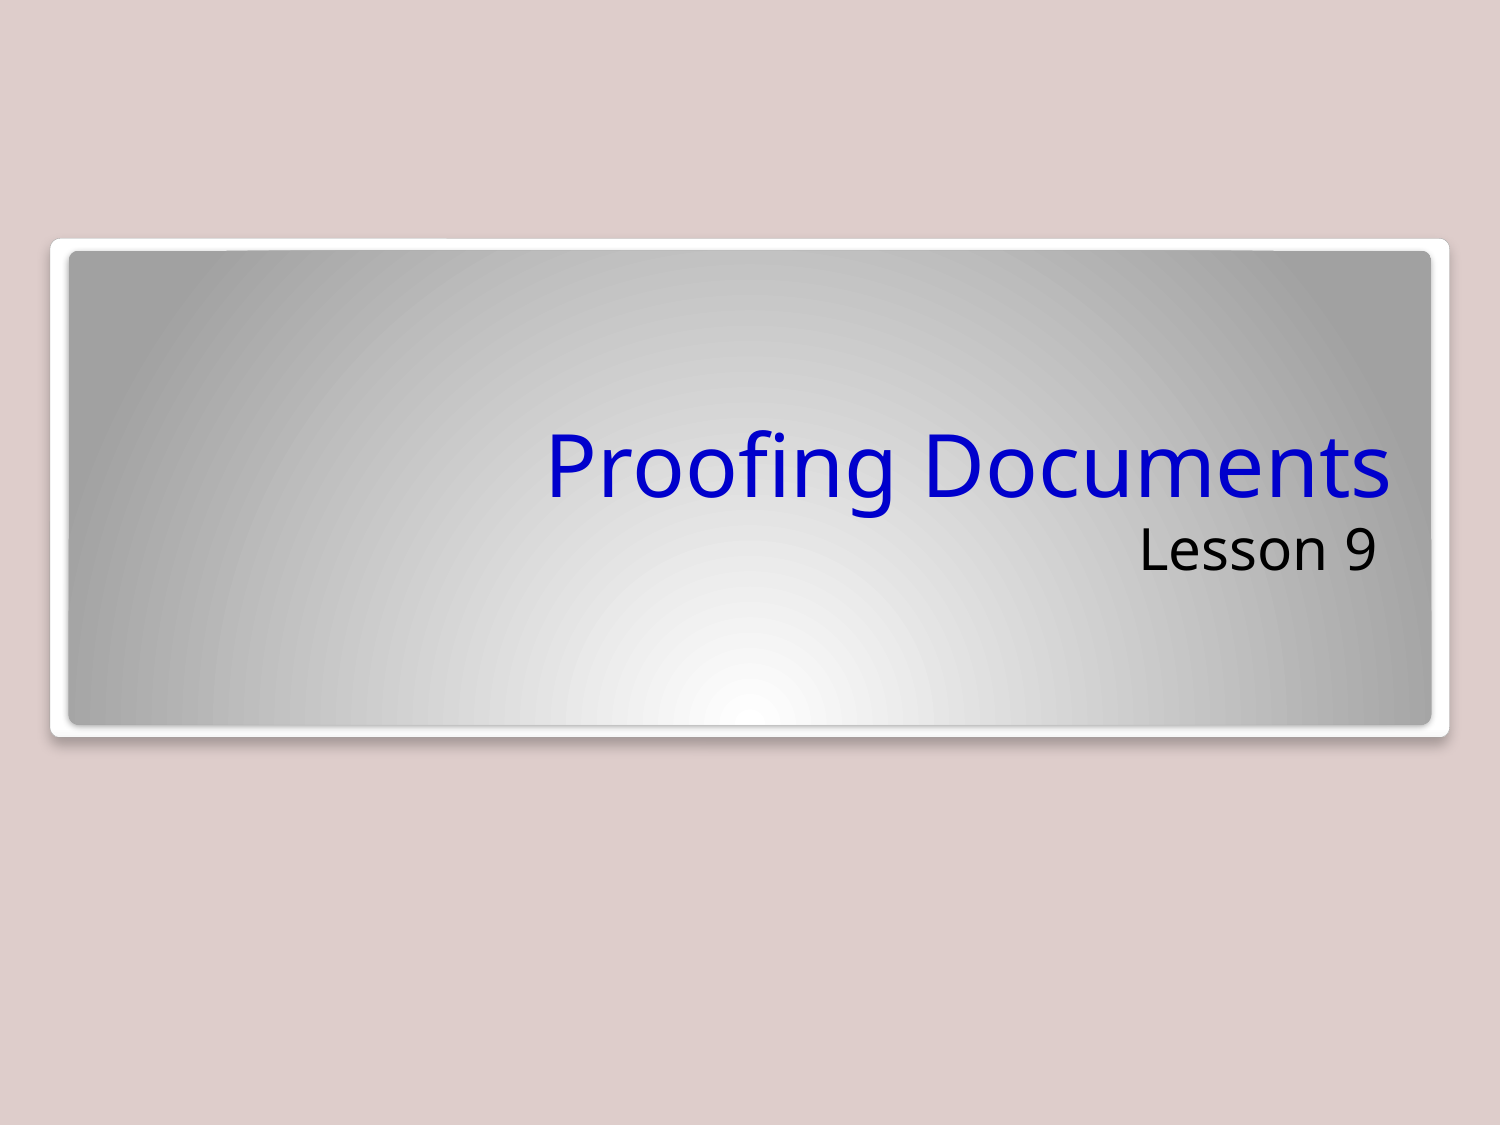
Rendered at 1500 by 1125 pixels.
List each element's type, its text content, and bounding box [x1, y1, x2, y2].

list Lesson 9 [49, 512, 1393, 688]
text_box [46, 235, 1453, 741]
title Proofing Documents [0, 374, 1401, 523]
text_box [65, 247, 1435, 728]
